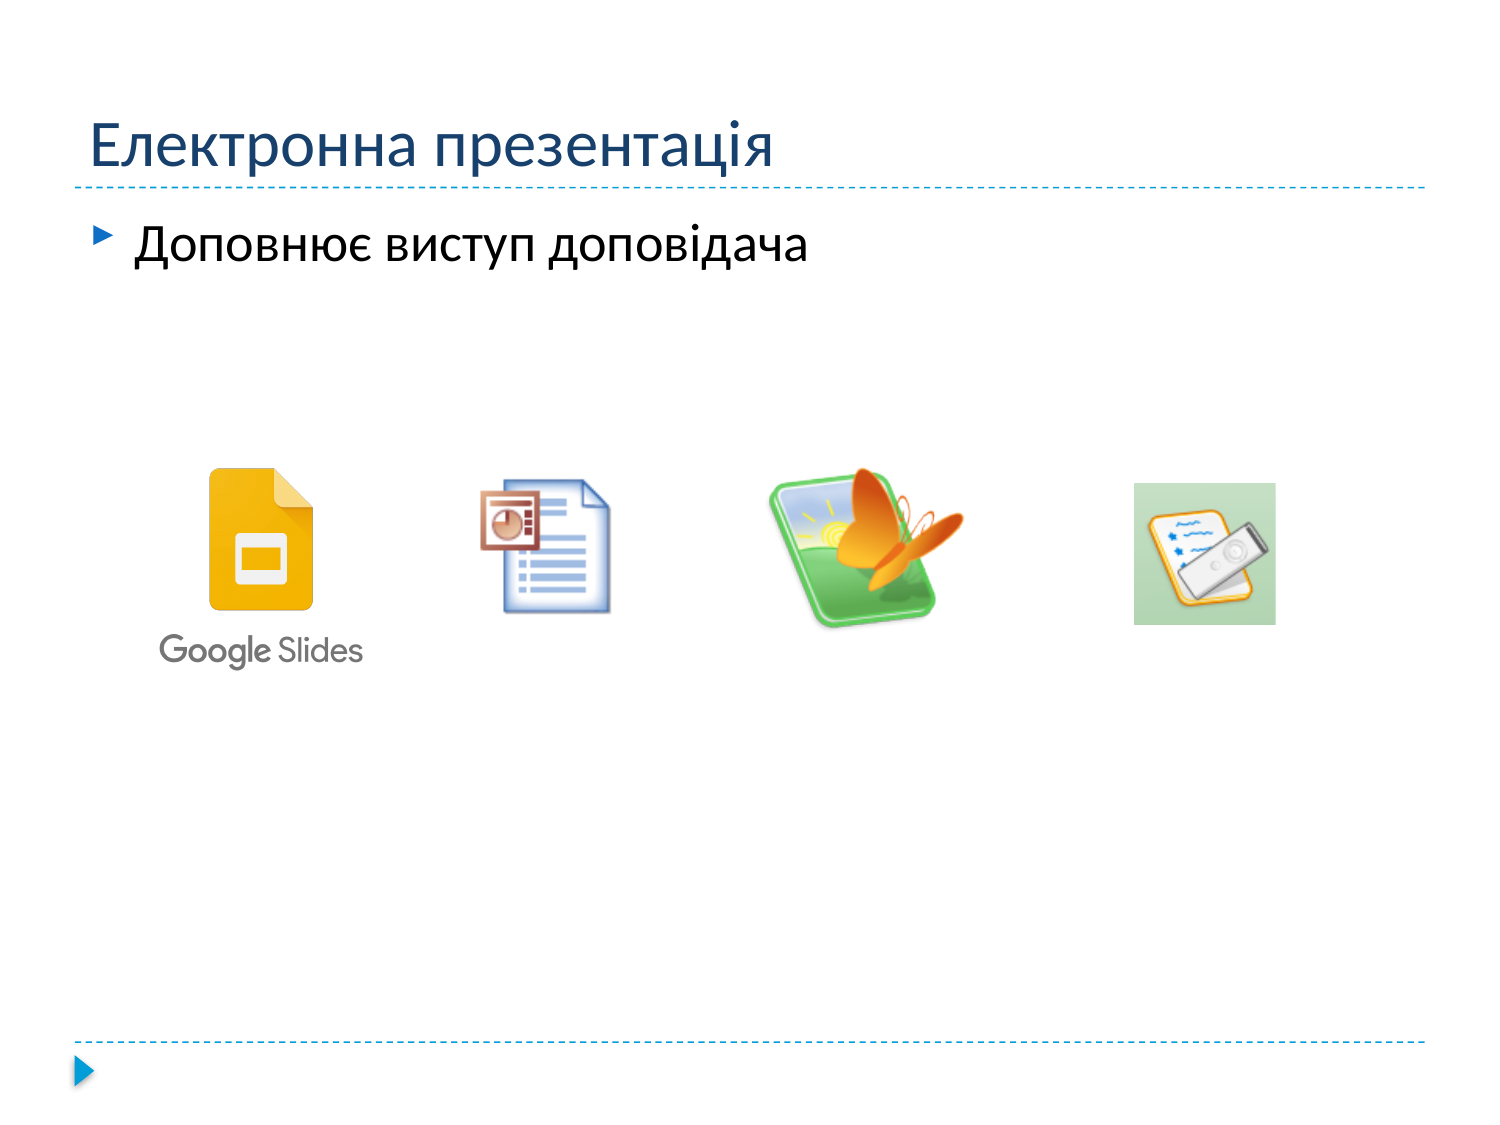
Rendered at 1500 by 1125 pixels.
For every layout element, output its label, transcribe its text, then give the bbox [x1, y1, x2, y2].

title Електронна презентація [75, 24, 1425, 188]
picture [479, 474, 617, 622]
picture [1133, 483, 1276, 626]
picture [765, 446, 967, 648]
list Доповнює виступ доповідача [75, 200, 1425, 1010]
picture [125, 434, 397, 696]
